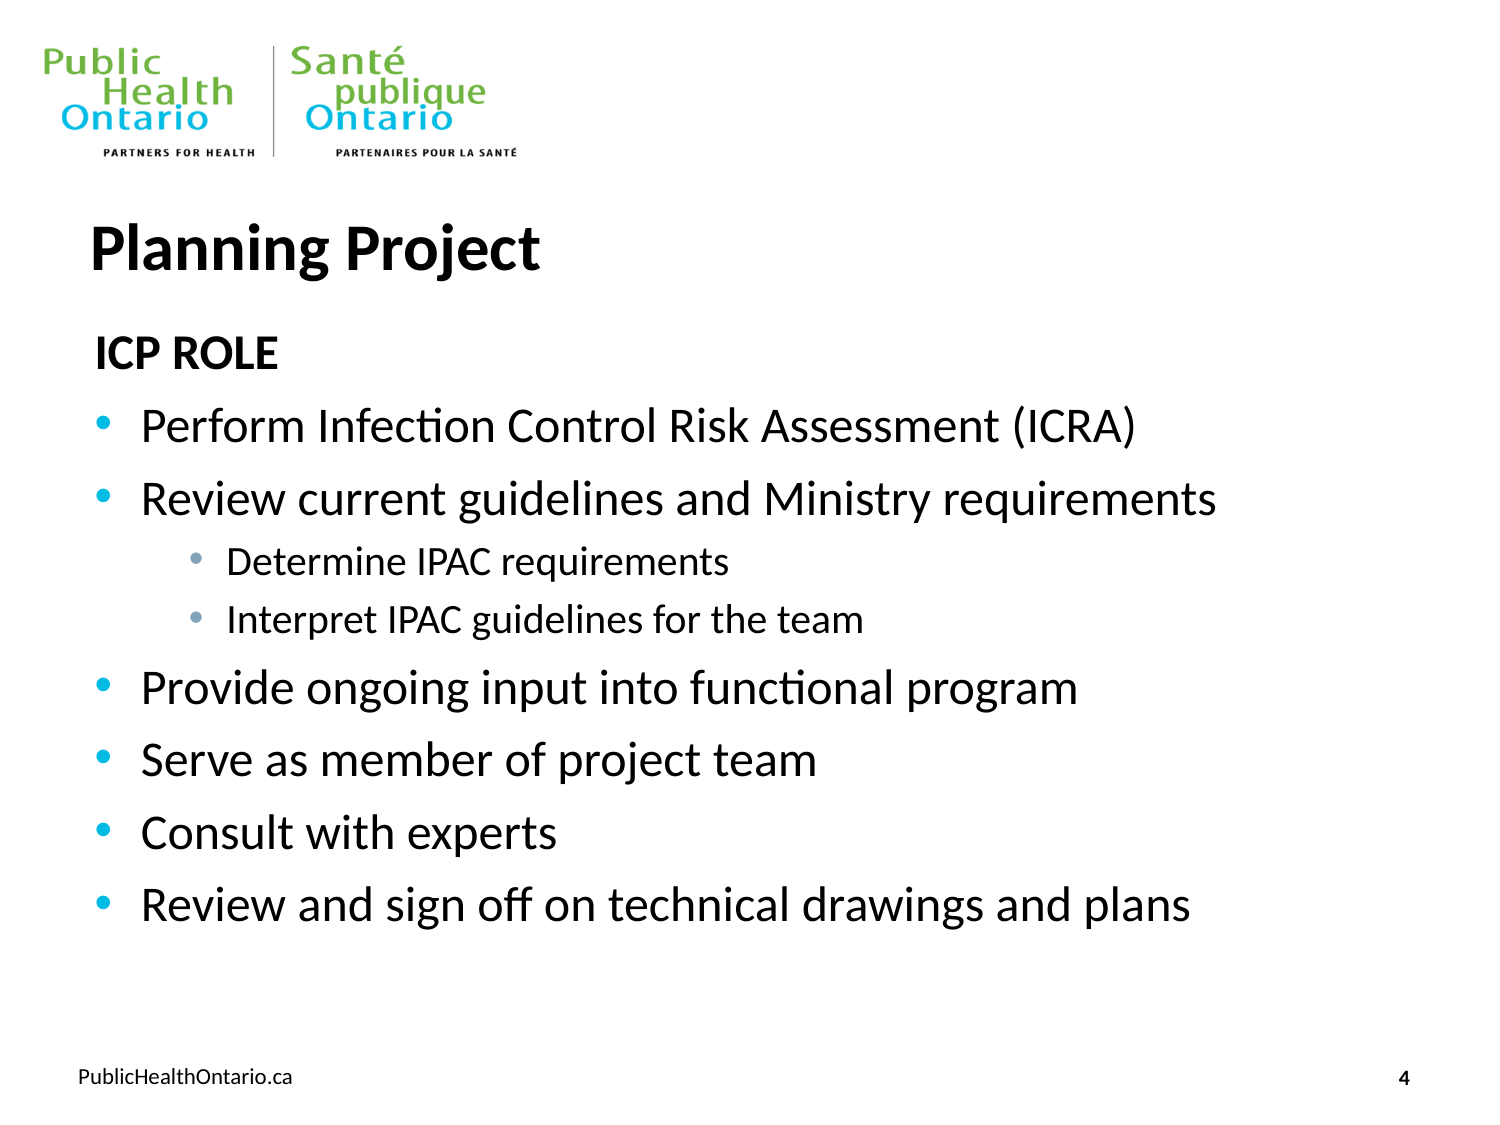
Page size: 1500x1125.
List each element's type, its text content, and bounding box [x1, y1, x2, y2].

slide_number 4 [1287, 1057, 1425, 1096]
title Planning Project [75, 187, 1425, 300]
picture [37, 37, 525, 165]
list ICP role Perform Infection Control Risk Assessment (ICRA) Review current guidelines and Ministry requirements Determine IPAC requirements Interpret IPAC guidelines for the team Provide ongoing input into functional program Serve as member of project team Consult with experts Review and sign off on technical drawings and plans [79, 312, 1430, 1038]
